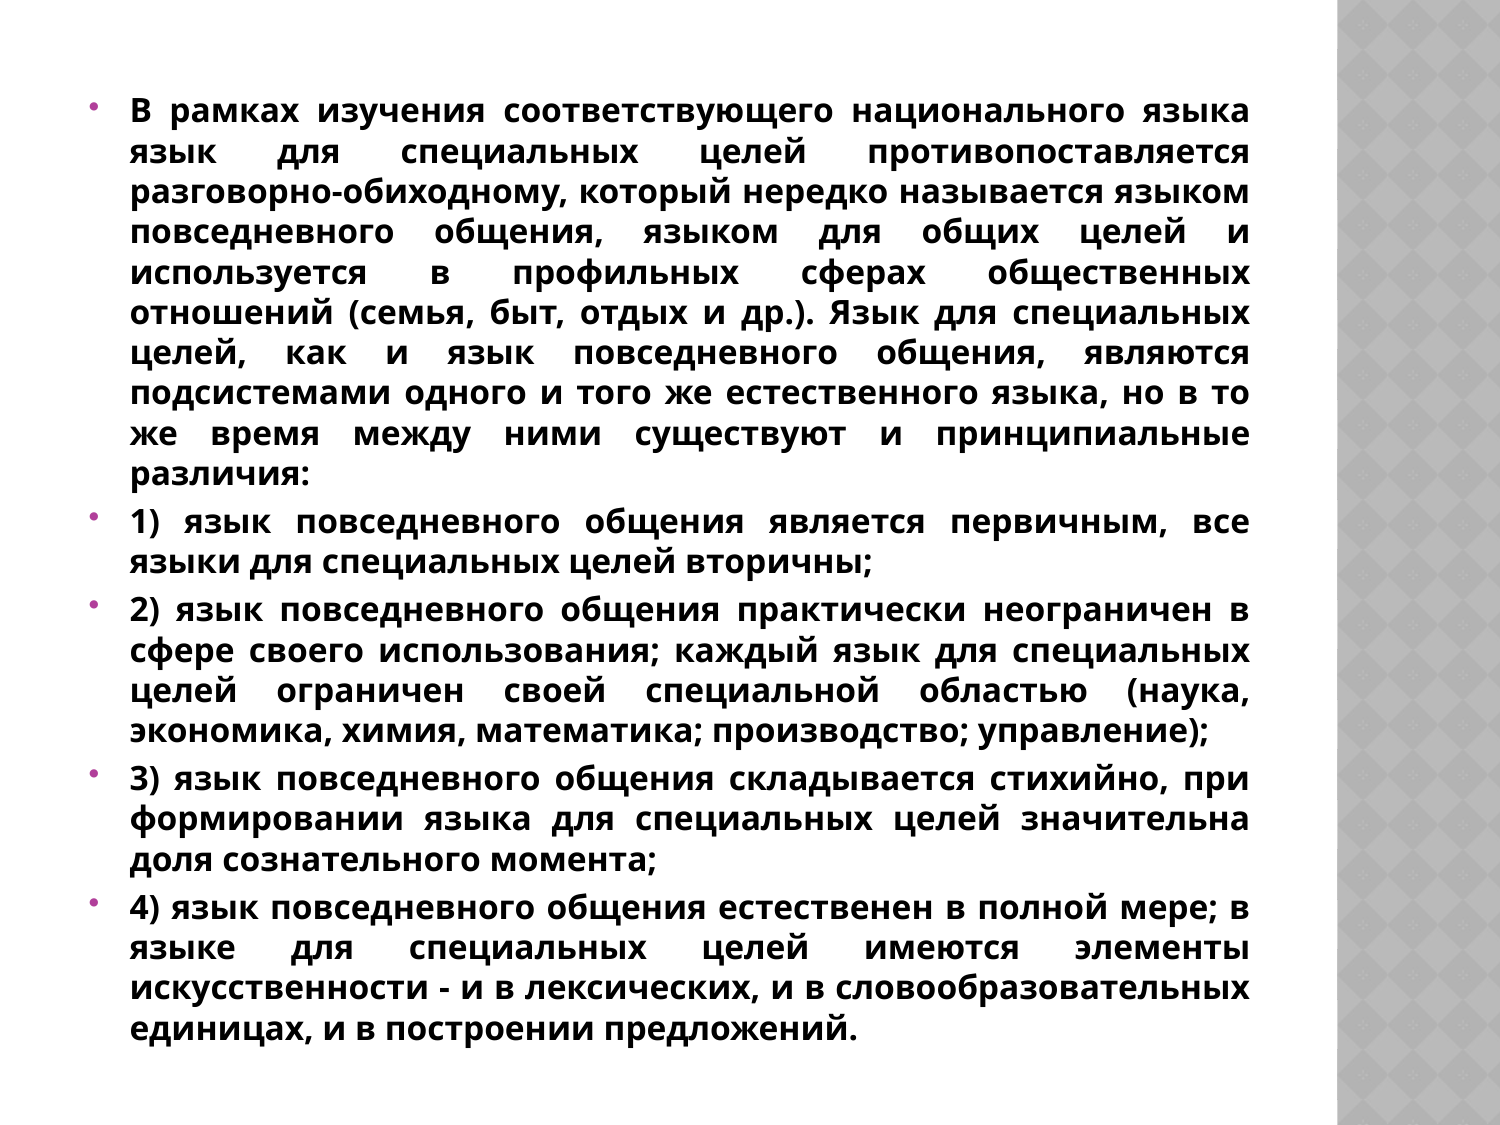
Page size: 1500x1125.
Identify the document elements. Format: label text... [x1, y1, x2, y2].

list В рамках изучения соответствующего национального языка язык для специальных целей противопоставляется разговорно-обиходному, который нередко называется языком повседневного общения, языком для общих целей и используется в профильных сферах общественных отношений (семья, быт, отдых и др.). Язык для специальных целей, как и язык повседневного общения, являются подсистемами одного и того же естественного языка, но в то же время между ними существуют и принципиальные различия: 1) язык повседневного общения является первичным, все языки для специальных целей вторичны; 2) язык повседневного общения практически неограничен в сфере своего использования; каждый язык для специальных целей ограничен своей специальной областью (наука, экономика, химия, математика; производство; управление); 3) язык повседневного общения складывается стихийно, при формировании языка для специальных целей значительна доля сознательного момента; 4) язык повседневного общения естественен в полной мере; в языке для специальных целей имеются элементы искусственности - и в лексических, и в словообразовательных единицах, и в построении предложений. [75, 82, 1266, 1059]
